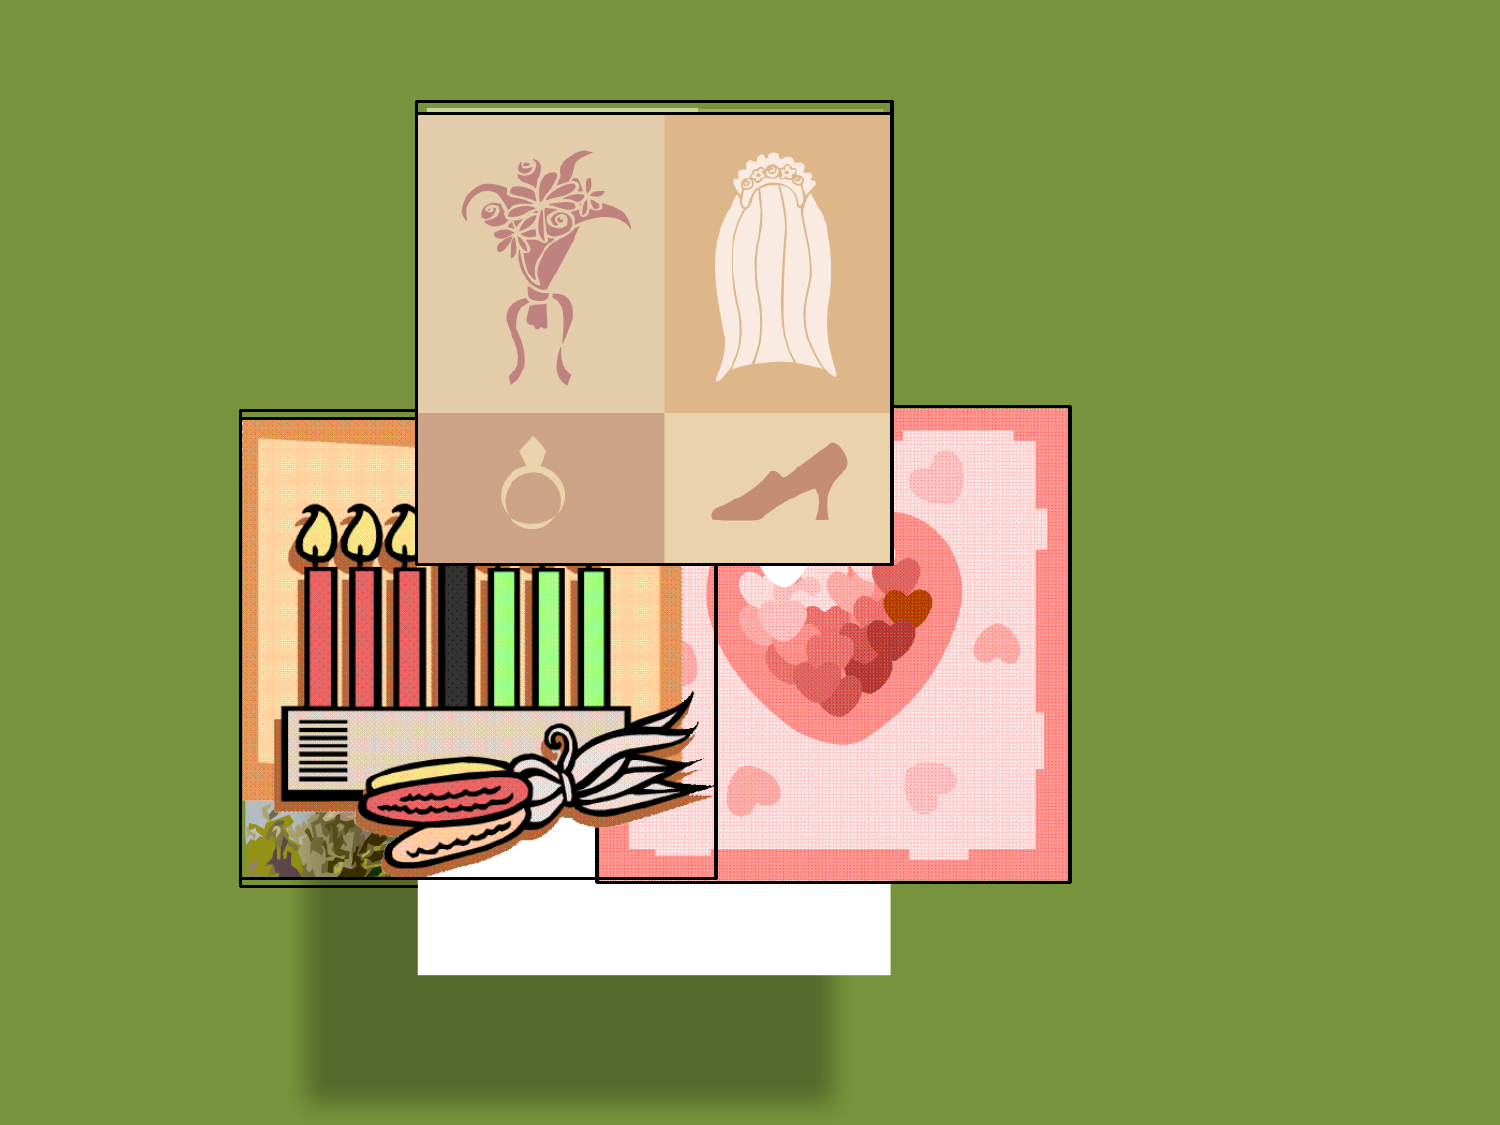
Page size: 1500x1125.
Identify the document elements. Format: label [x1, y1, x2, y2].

text_box [241, 102, 1070, 117]
text_box [241, 114, 1068, 976]
